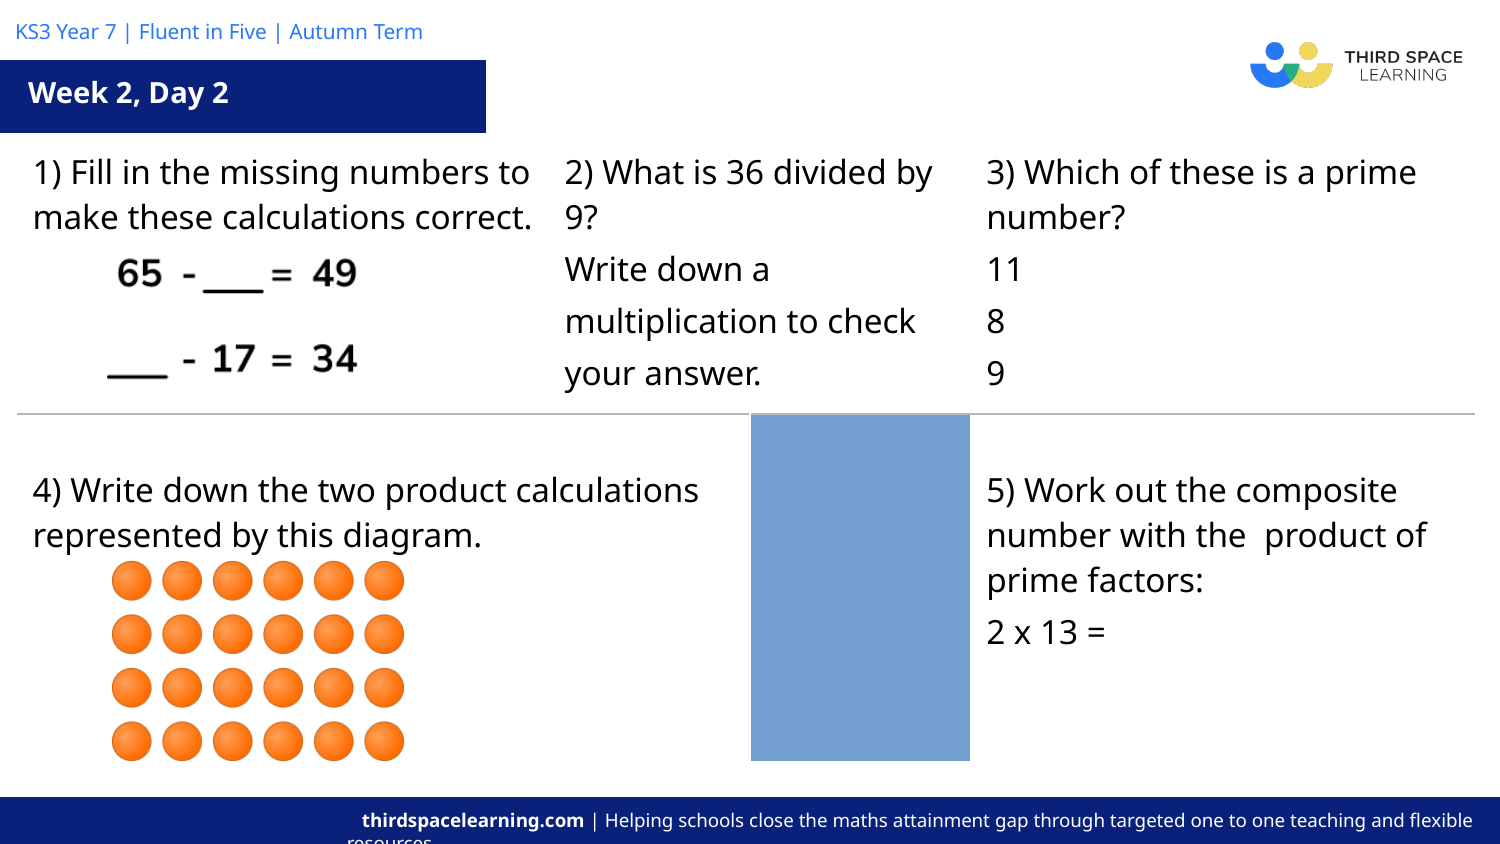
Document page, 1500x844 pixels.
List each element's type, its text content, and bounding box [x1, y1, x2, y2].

table_header 1) Fill in the missing numbers to make these calculations correct. [19, 142, 549, 413]
picture [106, 248, 359, 385]
table_header 2) What is 36 divided by 9? Write down a multiplication to check your answer. [550, 142, 970, 413]
table_cell 4) Write down the two product calculations represented by this diagram. [19, 415, 749, 760]
text_box Week 2, Day 2 [13, 59, 383, 125]
picture [1250, 33, 1465, 99]
table_header 3) Which of these is a prime number? 11 8 9 [972, 142, 1474, 413]
table_cell 5) Work out the composite number with the product of prime factors: 2 x 13 = [972, 415, 1474, 760]
picture [111, 560, 404, 762]
